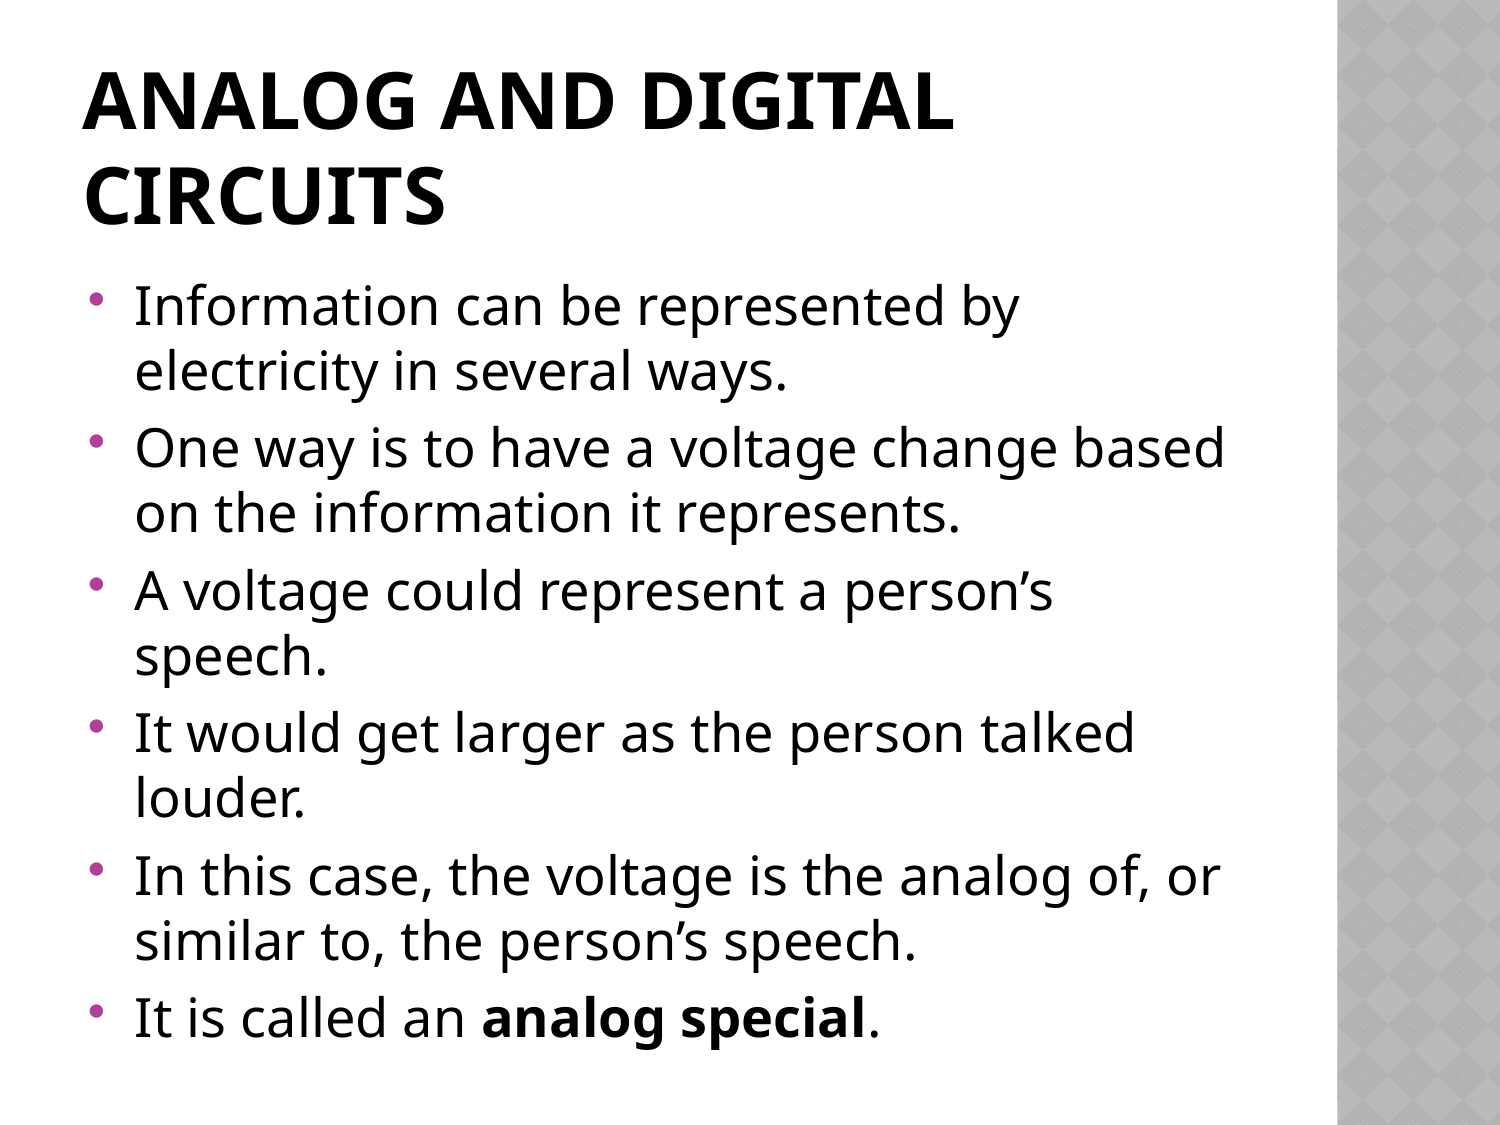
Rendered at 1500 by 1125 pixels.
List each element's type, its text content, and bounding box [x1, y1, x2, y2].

list Information can be represented by electricity in several ways. One way is to have a voltage change based on the information it represents. A voltage could represent a person’s speech. It would get larger as the person talked louder. In this case, the voltage is the analog of, or similar to, the person’s speech. It is called an analog special. [75, 264, 1263, 1059]
title Analog and digital circuits [75, 52, 1263, 240]
